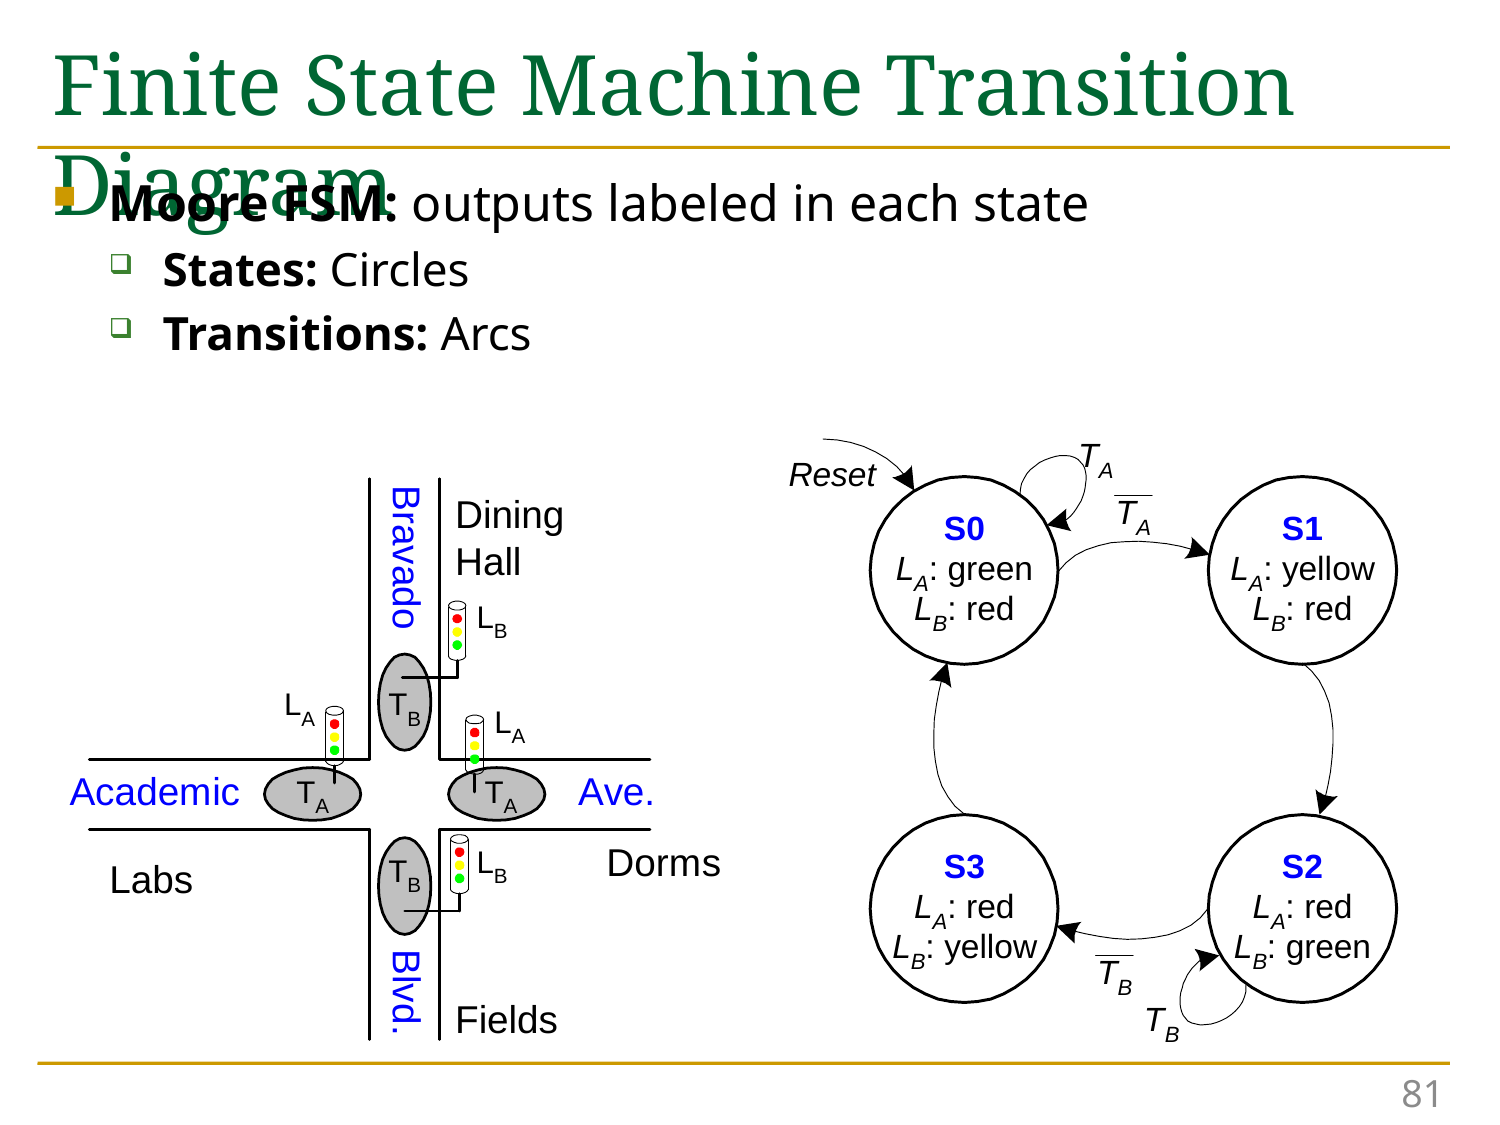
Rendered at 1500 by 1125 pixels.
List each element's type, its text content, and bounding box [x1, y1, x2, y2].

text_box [762, 408, 1420, 1063]
slide_number 81 [1121, 1066, 1460, 1125]
title Finite State Machine Transition Diagram [37, 24, 1450, 163]
list Moore FSM: outputs labeled in each state States: Circles Transitions: Arcs [37, 163, 1450, 1016]
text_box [49, 465, 750, 1063]
